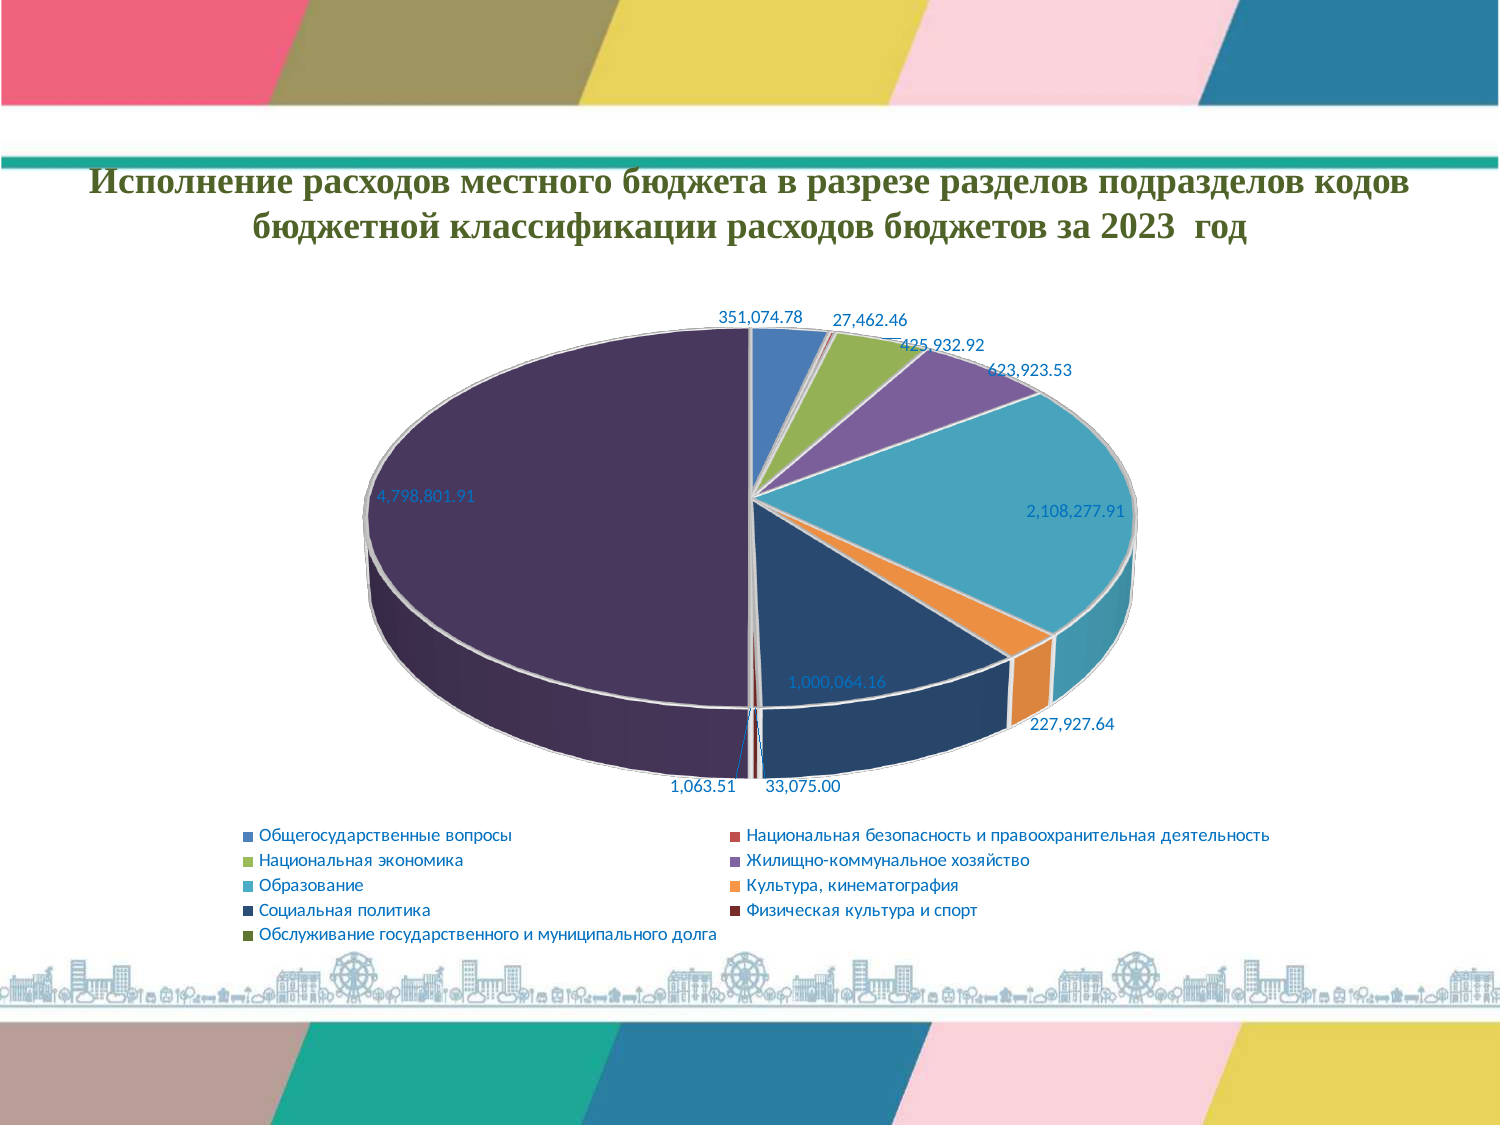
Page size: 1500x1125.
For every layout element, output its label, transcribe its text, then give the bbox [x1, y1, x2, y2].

chart [11, 295, 1500, 952]
picture [0, 0, 1500, 172]
picture [0, 951, 1500, 1125]
title Исполнение расходов местного бюджета в разрезе разделов подразделов кодов бюджетной классификации расходов бюджетов за 2023 год [51, 180, 1449, 247]
